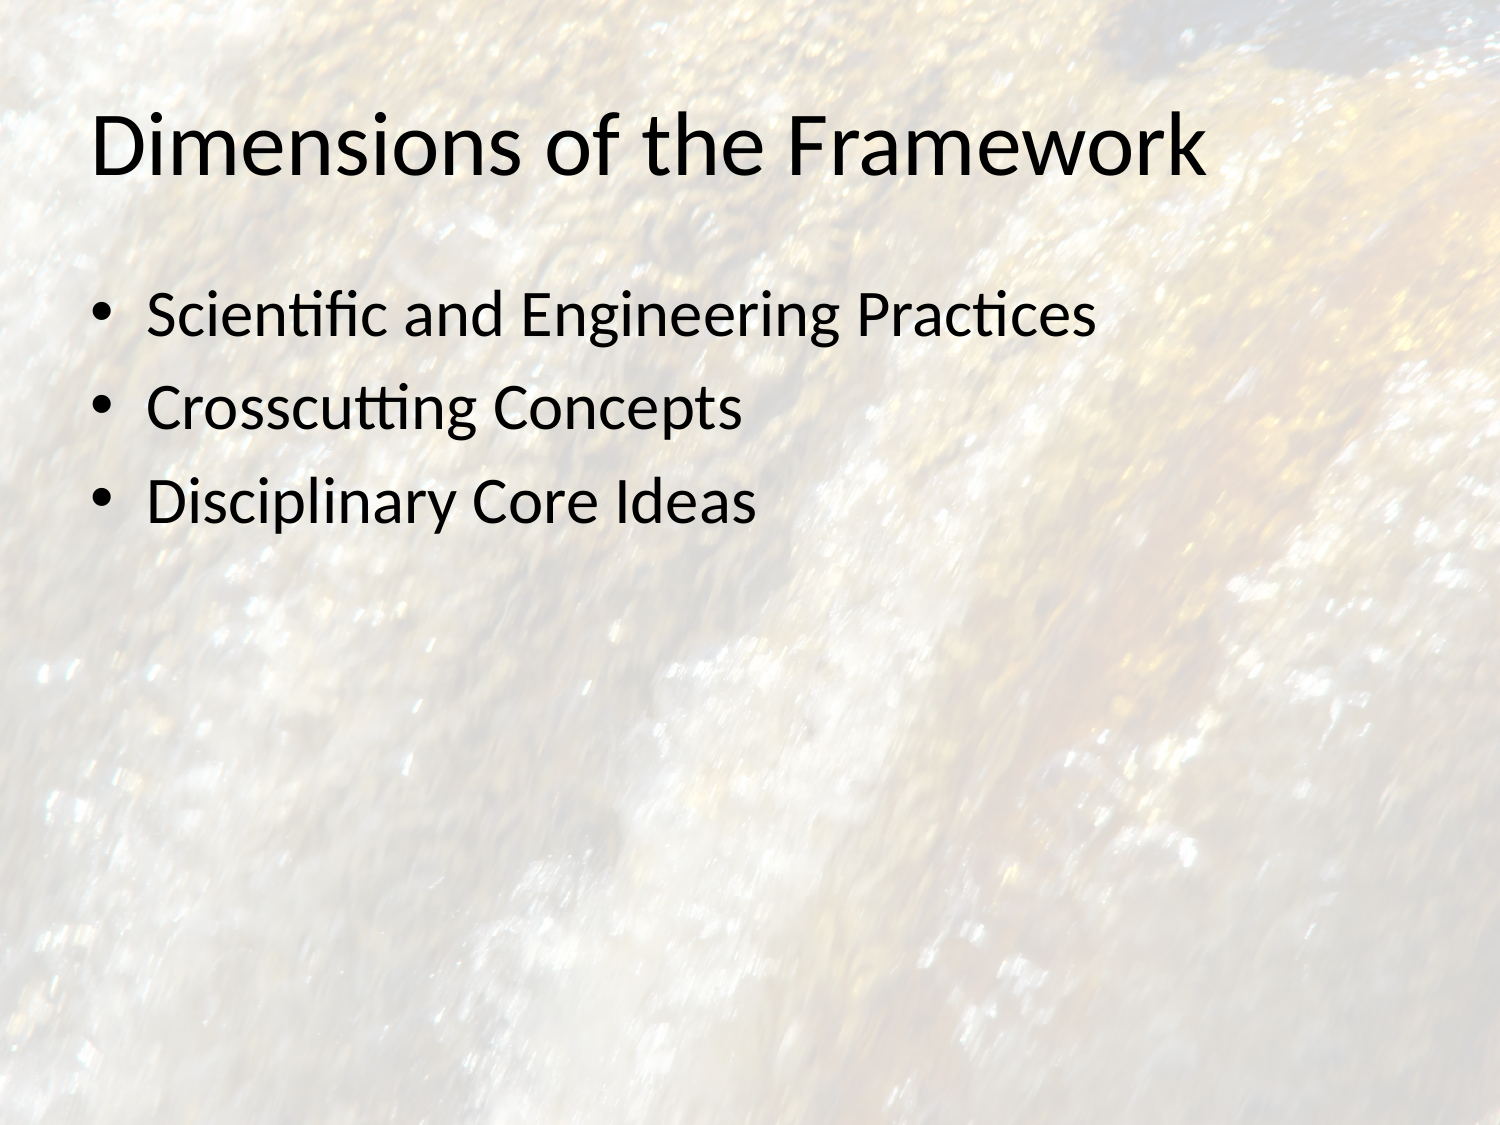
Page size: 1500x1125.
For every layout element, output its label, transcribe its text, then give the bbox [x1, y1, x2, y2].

list Scientific and Engineering Practices Crosscutting Concepts Disciplinary Core Ideas [75, 262, 1425, 1005]
title Dimensions of the Framework [75, 45, 1425, 233]
